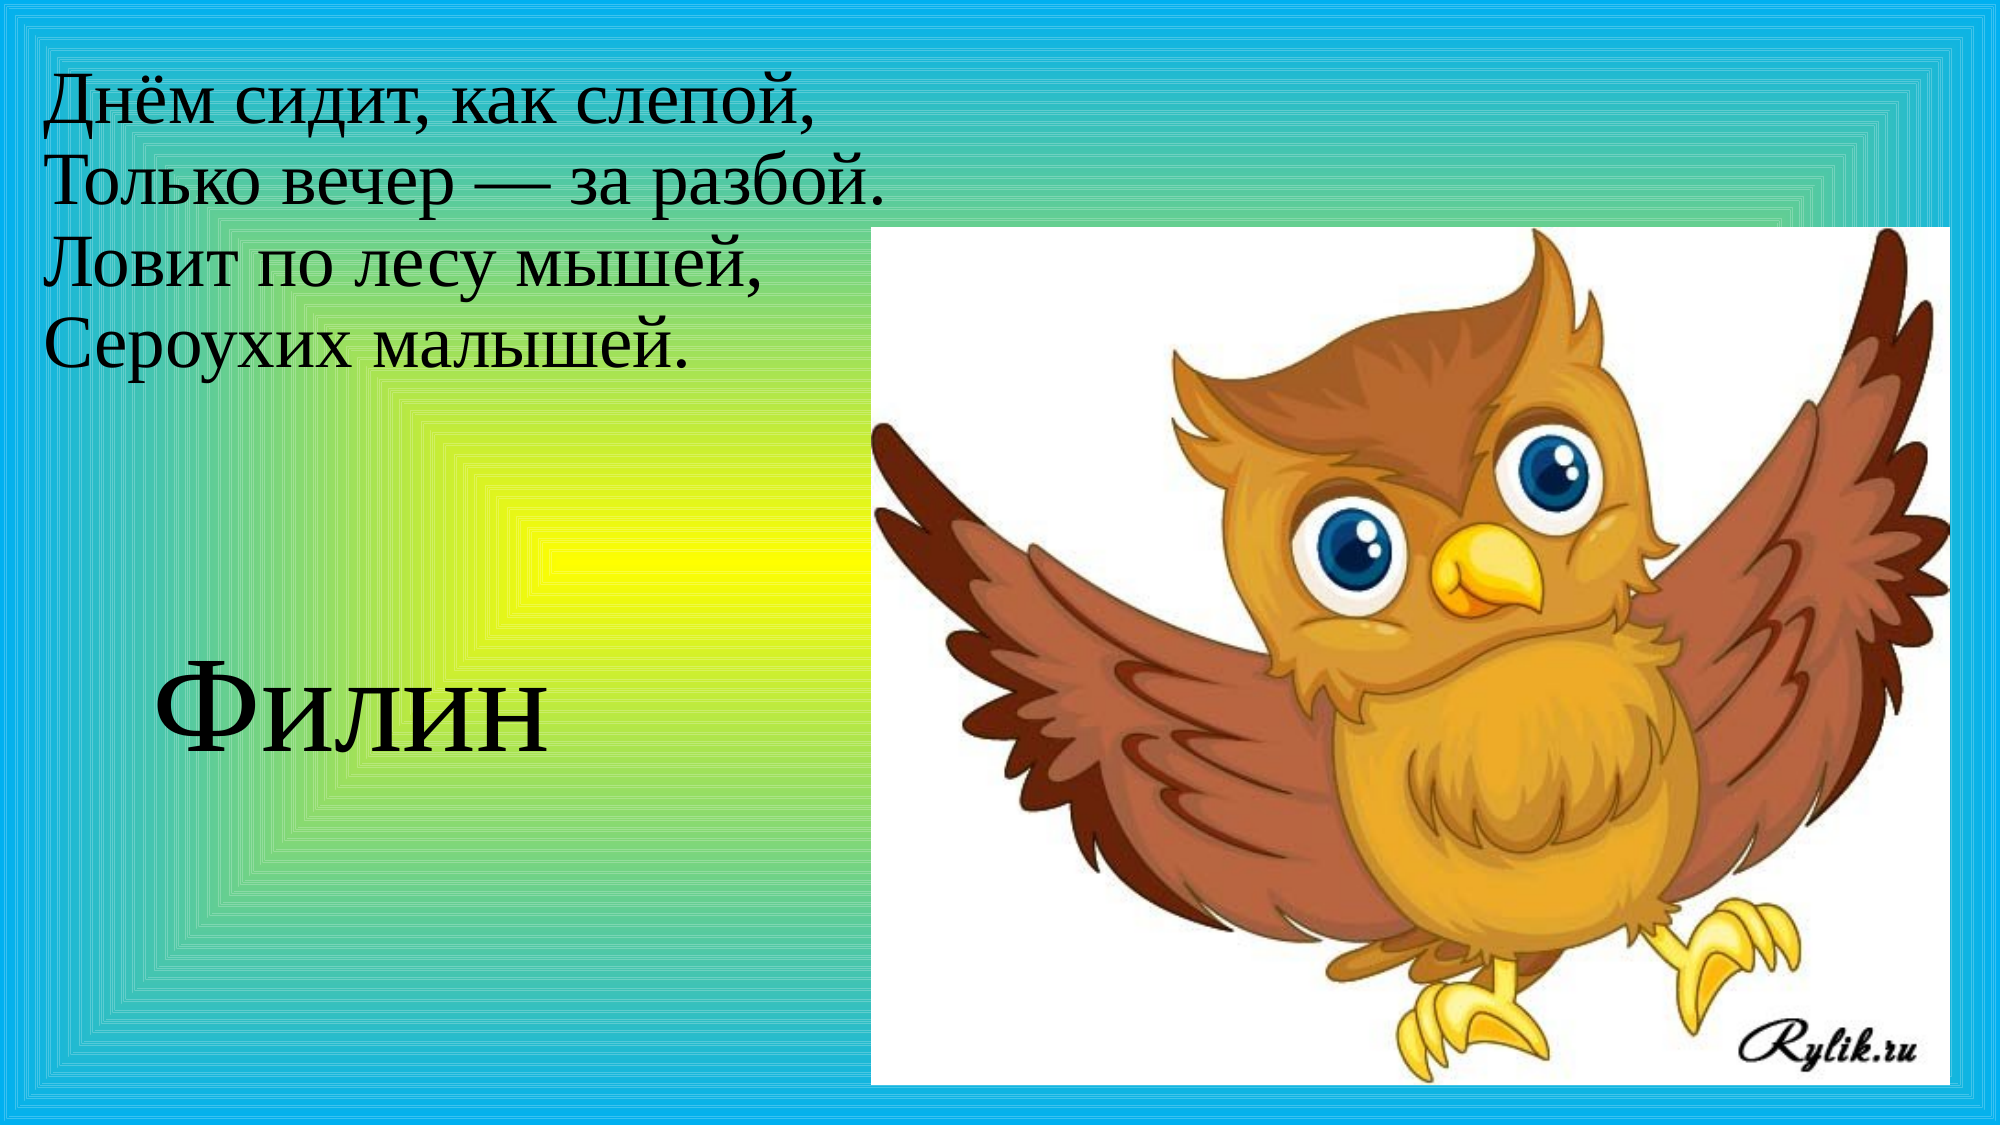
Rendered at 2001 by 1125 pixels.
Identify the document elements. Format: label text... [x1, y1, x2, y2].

title Днём сидит, как слепой, Только вечер — за разбой. Ловит по лесу мышей, Сероухих малышей. [28, 50, 1012, 482]
picture [870, 227, 1950, 1085]
list Филин [137, 624, 637, 1014]
